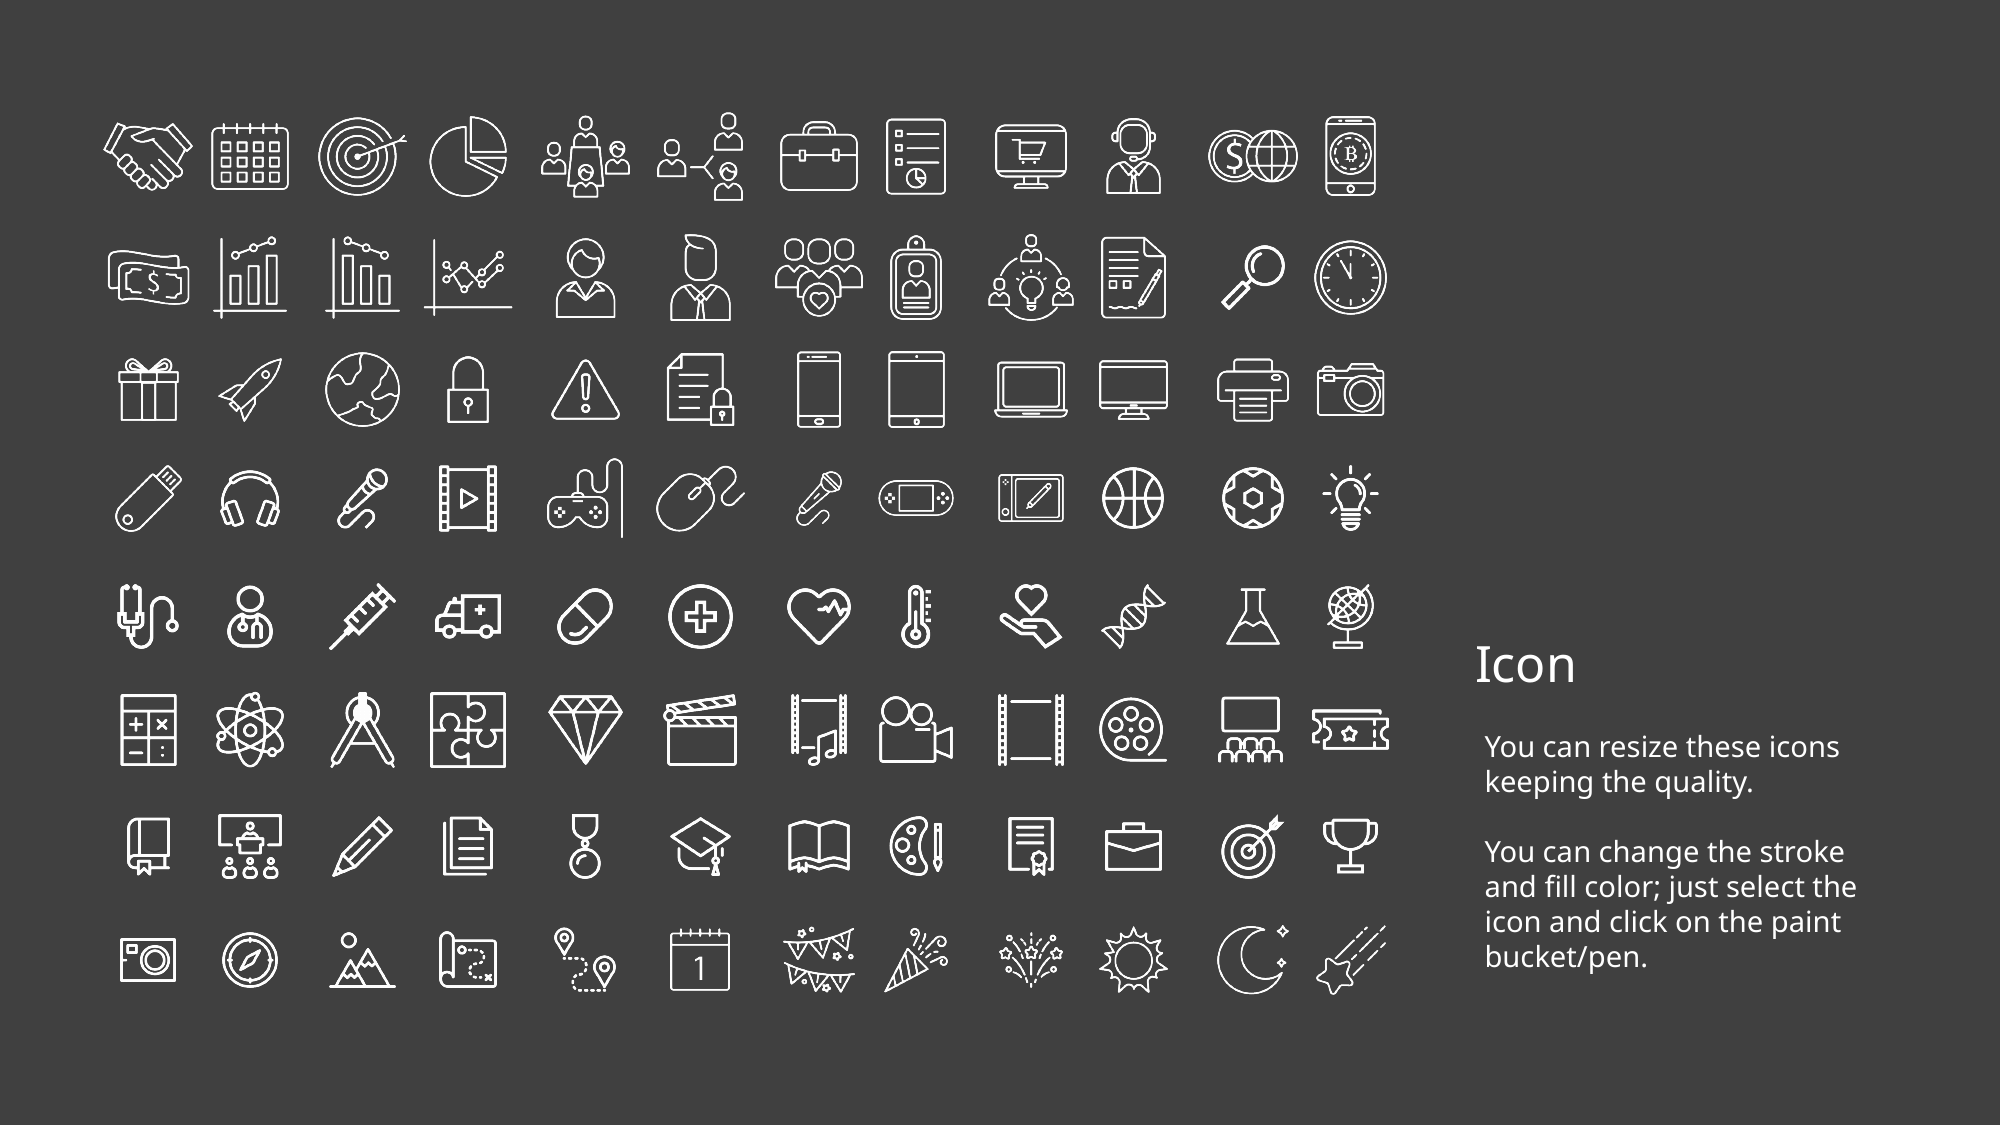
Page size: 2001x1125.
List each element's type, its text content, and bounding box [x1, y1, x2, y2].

picture [218, 814, 282, 879]
picture [791, 694, 847, 766]
picture [117, 584, 179, 649]
picture [666, 353, 735, 426]
picture [1314, 240, 1387, 315]
picture [439, 465, 497, 532]
picture [668, 584, 733, 649]
picture [218, 358, 282, 422]
picture [780, 121, 858, 191]
picture [120, 694, 177, 766]
picture [332, 816, 393, 877]
picture [670, 928, 730, 991]
picture [997, 694, 1064, 766]
picture [107, 250, 190, 305]
picture [435, 594, 501, 639]
picture [669, 234, 731, 321]
picture [1106, 118, 1161, 194]
picture [220, 470, 280, 527]
picture [995, 124, 1067, 189]
picture [213, 236, 287, 319]
picture [1225, 588, 1280, 645]
picture [884, 927, 948, 993]
picture [1221, 814, 1285, 879]
picture [1312, 709, 1389, 750]
picture [1316, 925, 1386, 995]
picture [878, 480, 954, 516]
picture [216, 691, 284, 768]
picture [127, 817, 170, 876]
picture [1102, 467, 1164, 529]
picture [1008, 817, 1054, 876]
picture [318, 117, 407, 196]
picture [783, 926, 855, 993]
picture [1316, 363, 1385, 416]
picture [329, 583, 396, 650]
picture [657, 112, 743, 201]
picture [548, 695, 623, 765]
picture [547, 458, 623, 538]
picture [430, 692, 506, 768]
picture [1105, 822, 1162, 871]
picture [670, 817, 731, 876]
picture [325, 352, 400, 427]
picture [1101, 236, 1166, 319]
picture [103, 122, 193, 191]
picture [1217, 358, 1289, 422]
picture [551, 359, 620, 420]
picture [796, 471, 842, 526]
text_box You can resize these icons keeping the quality. You can change the stroke and fill color; just select the icon and click on the paint bucket/pen. [1469, 720, 1901, 981]
picture [429, 116, 507, 197]
picture [117, 358, 179, 421]
picture [1208, 129, 1298, 183]
picture [890, 235, 942, 320]
picture [1218, 696, 1283, 763]
picture [329, 932, 396, 988]
picture [1099, 926, 1168, 993]
picture [1101, 584, 1166, 649]
text_box Icon [1460, 625, 1901, 700]
picture [1099, 697, 1167, 762]
picture [1322, 465, 1379, 531]
picture [775, 238, 864, 317]
picture [887, 351, 945, 428]
picture [879, 696, 953, 763]
picture [889, 816, 943, 876]
picture [557, 588, 613, 645]
picture [886, 118, 946, 195]
picture [325, 236, 400, 319]
picture [227, 585, 273, 648]
picture [554, 927, 616, 992]
picture [330, 692, 395, 768]
picture [797, 351, 841, 428]
picture [447, 356, 489, 423]
picture [656, 465, 745, 532]
picture [1221, 245, 1285, 310]
picture [439, 931, 497, 988]
picture [337, 468, 388, 529]
picture [1323, 818, 1378, 874]
picture [555, 238, 616, 318]
picture [120, 938, 176, 982]
picture [901, 584, 931, 649]
picture [115, 465, 182, 532]
picture [999, 932, 1063, 988]
picture [999, 584, 1063, 649]
picture [569, 814, 601, 879]
picture [443, 816, 493, 876]
picture [211, 123, 289, 190]
picture [994, 361, 1068, 418]
picture [988, 234, 1074, 321]
picture [1222, 467, 1284, 529]
picture [423, 239, 513, 316]
picture [222, 932, 278, 988]
picture [788, 820, 850, 873]
picture [663, 694, 737, 766]
picture [1217, 924, 1290, 996]
picture [787, 588, 851, 645]
picture [997, 474, 1064, 522]
picture [1325, 116, 1376, 197]
picture [1327, 584, 1374, 649]
picture [541, 115, 630, 198]
picture [1099, 360, 1168, 420]
